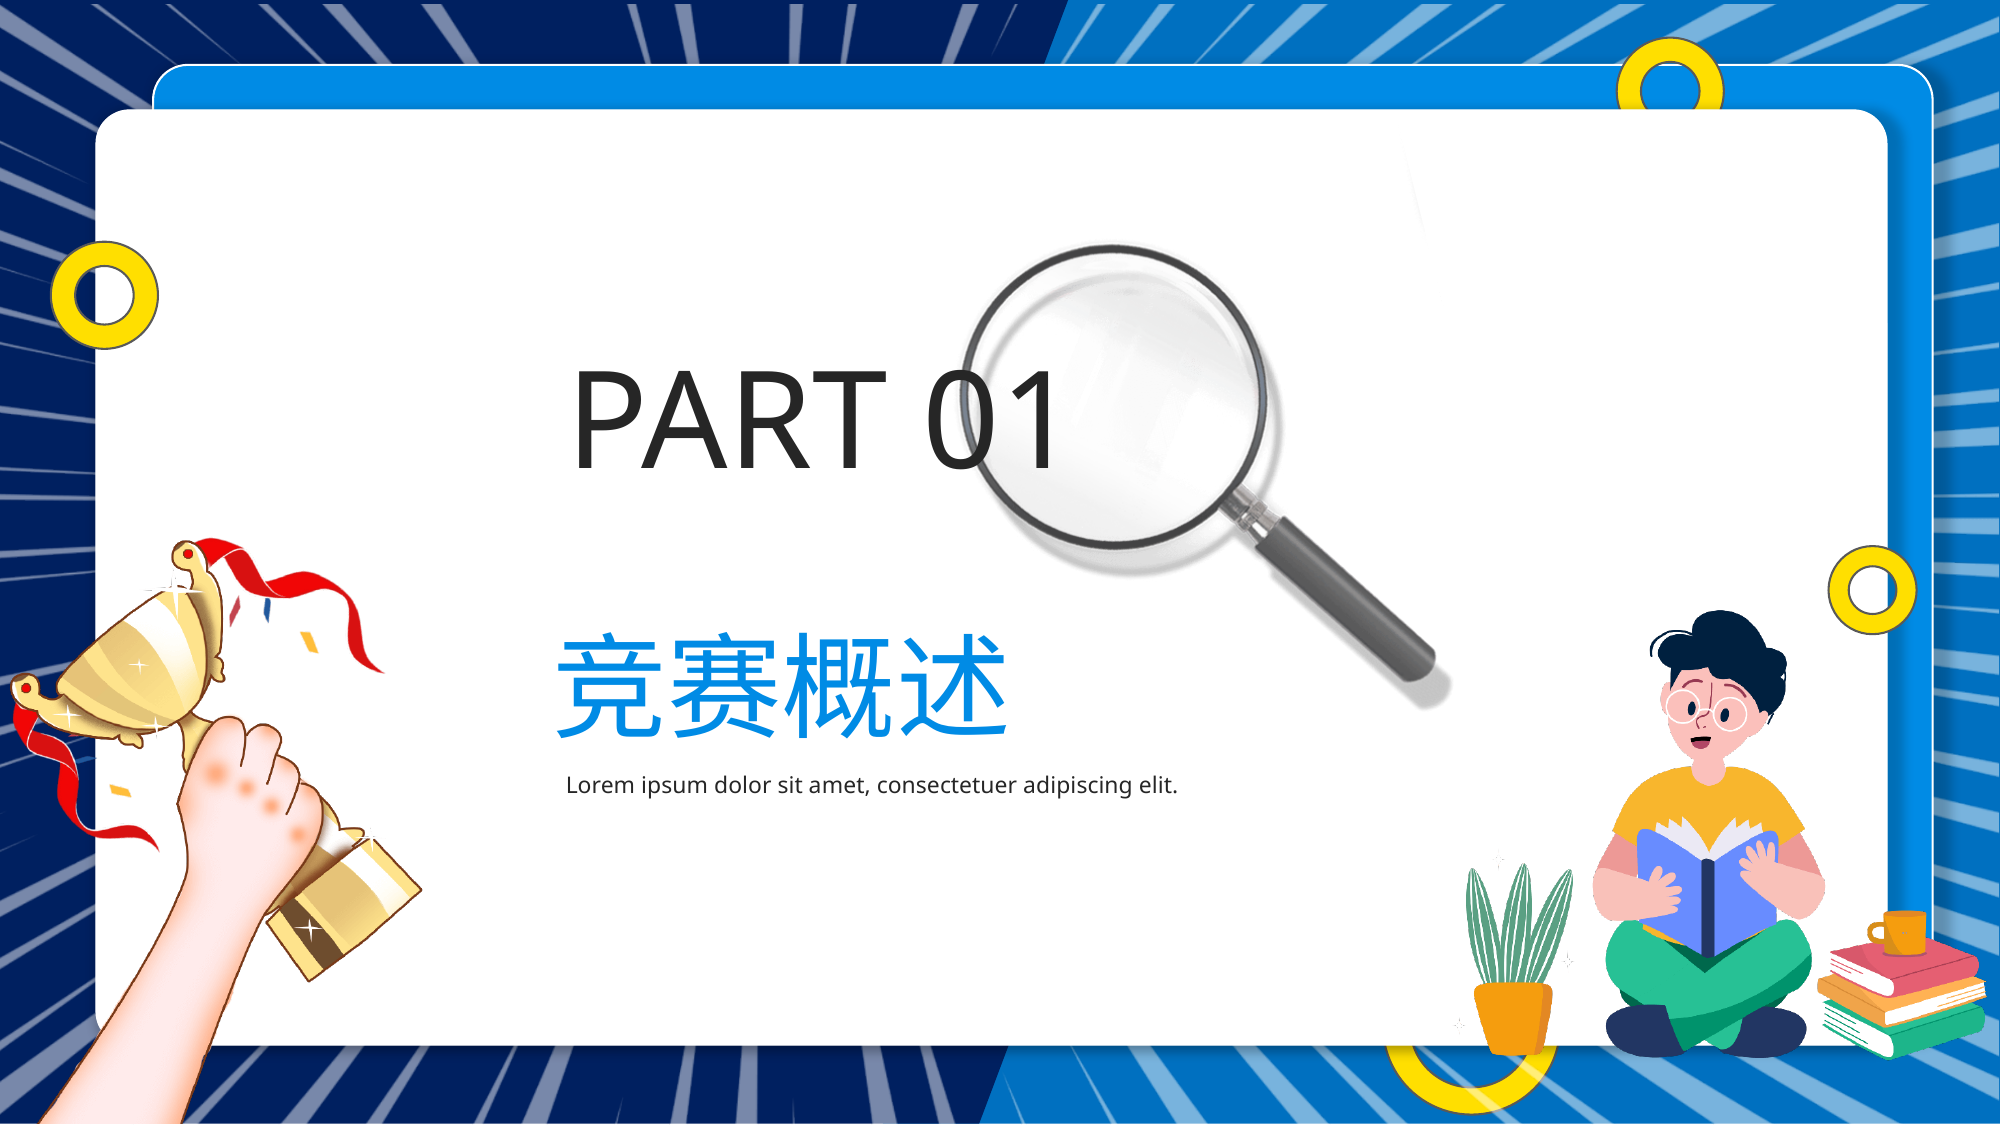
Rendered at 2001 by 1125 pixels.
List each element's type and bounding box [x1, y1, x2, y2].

text_box [0, 0, 2000, 4]
picture [0, 4, 2001, 1125]
